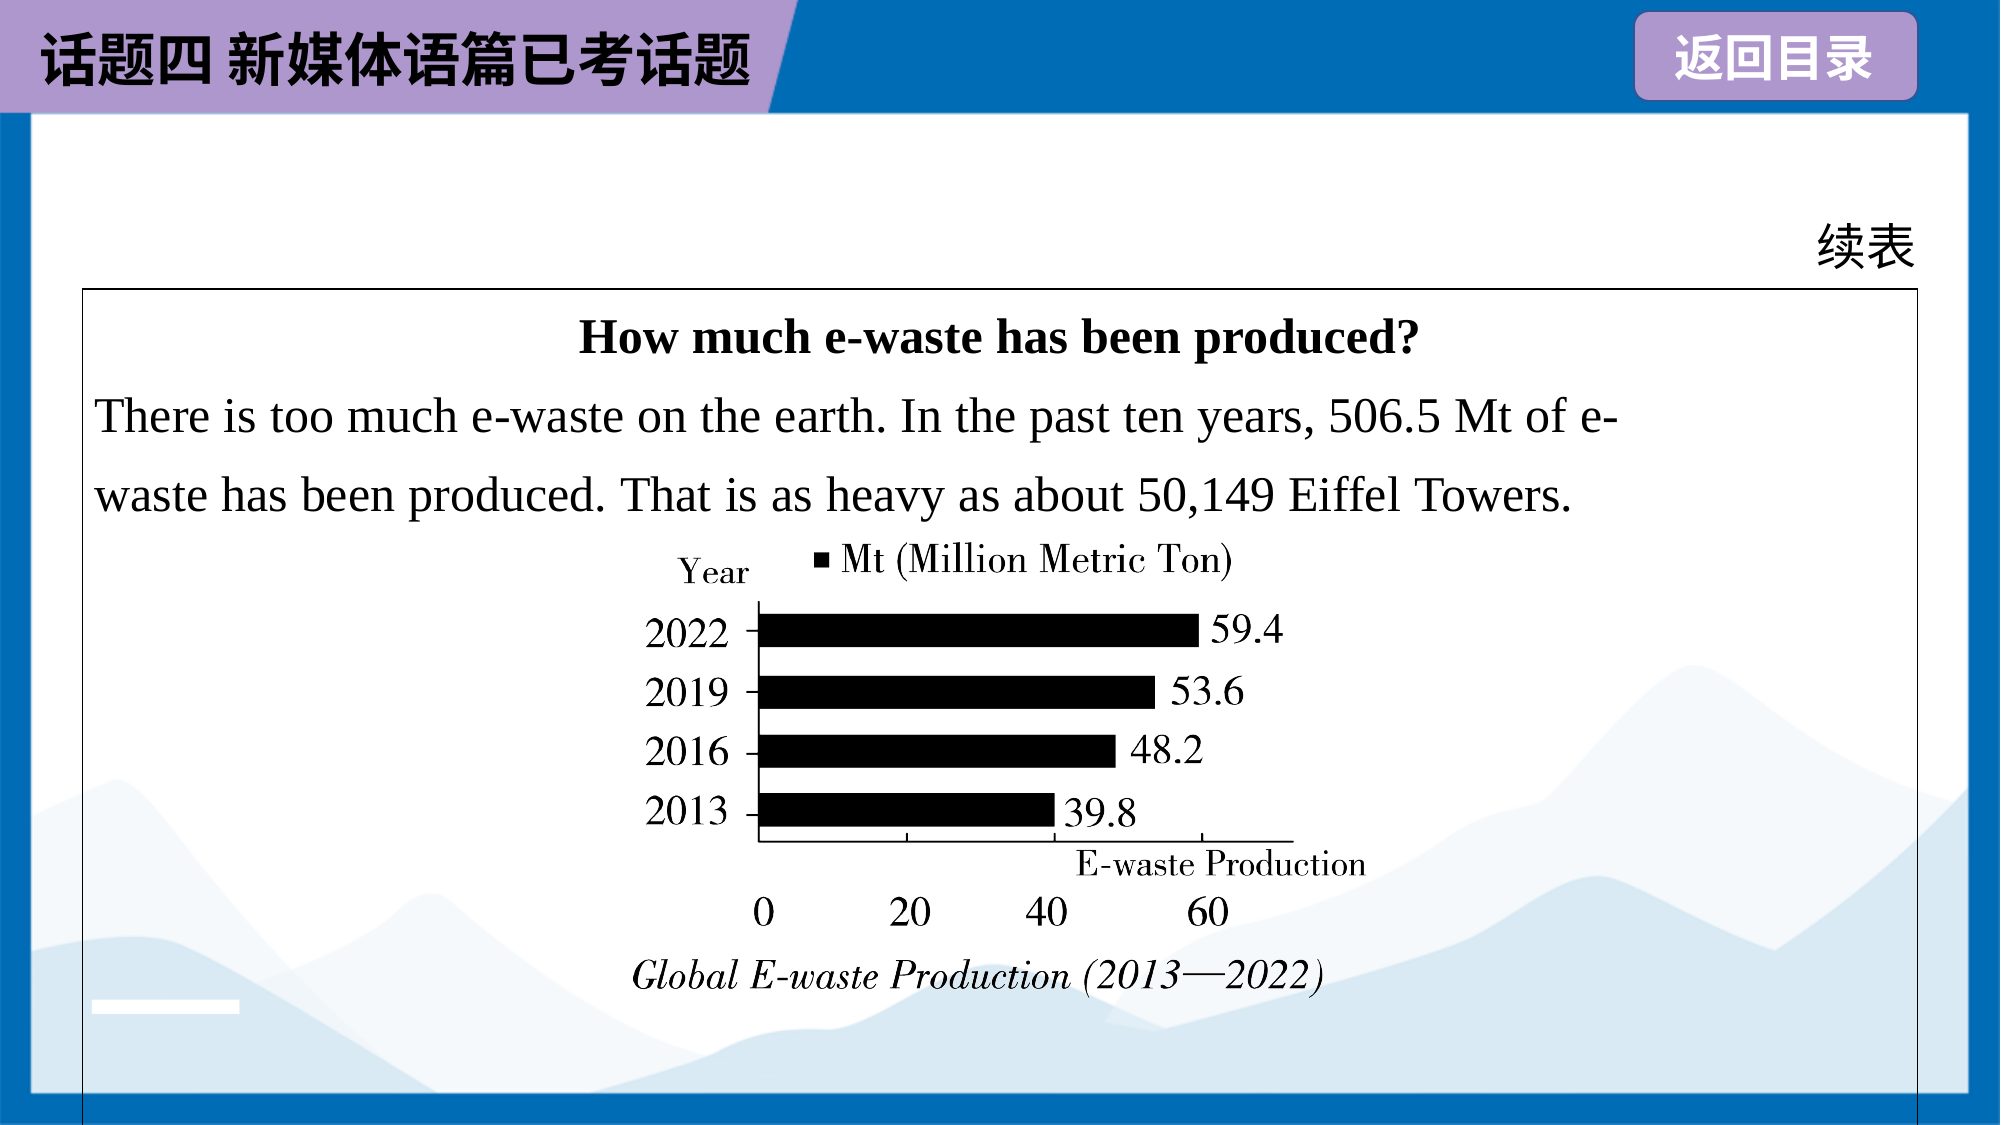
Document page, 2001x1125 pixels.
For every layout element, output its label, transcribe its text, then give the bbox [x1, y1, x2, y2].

table_header How much e-waste has been produced? There is too much e-waste on the earth. In the past ten years, 506.5 Mt of e- waste has been produced. That is as heavy as about 50,149 Eiffel Towers. ________________________________________________________________________________ [83, 290, 1917, 1125]
picture [633, 542, 1366, 998]
picture [0, 0, 2000, 1125]
text_box 续表 [1816, 187, 1917, 276]
